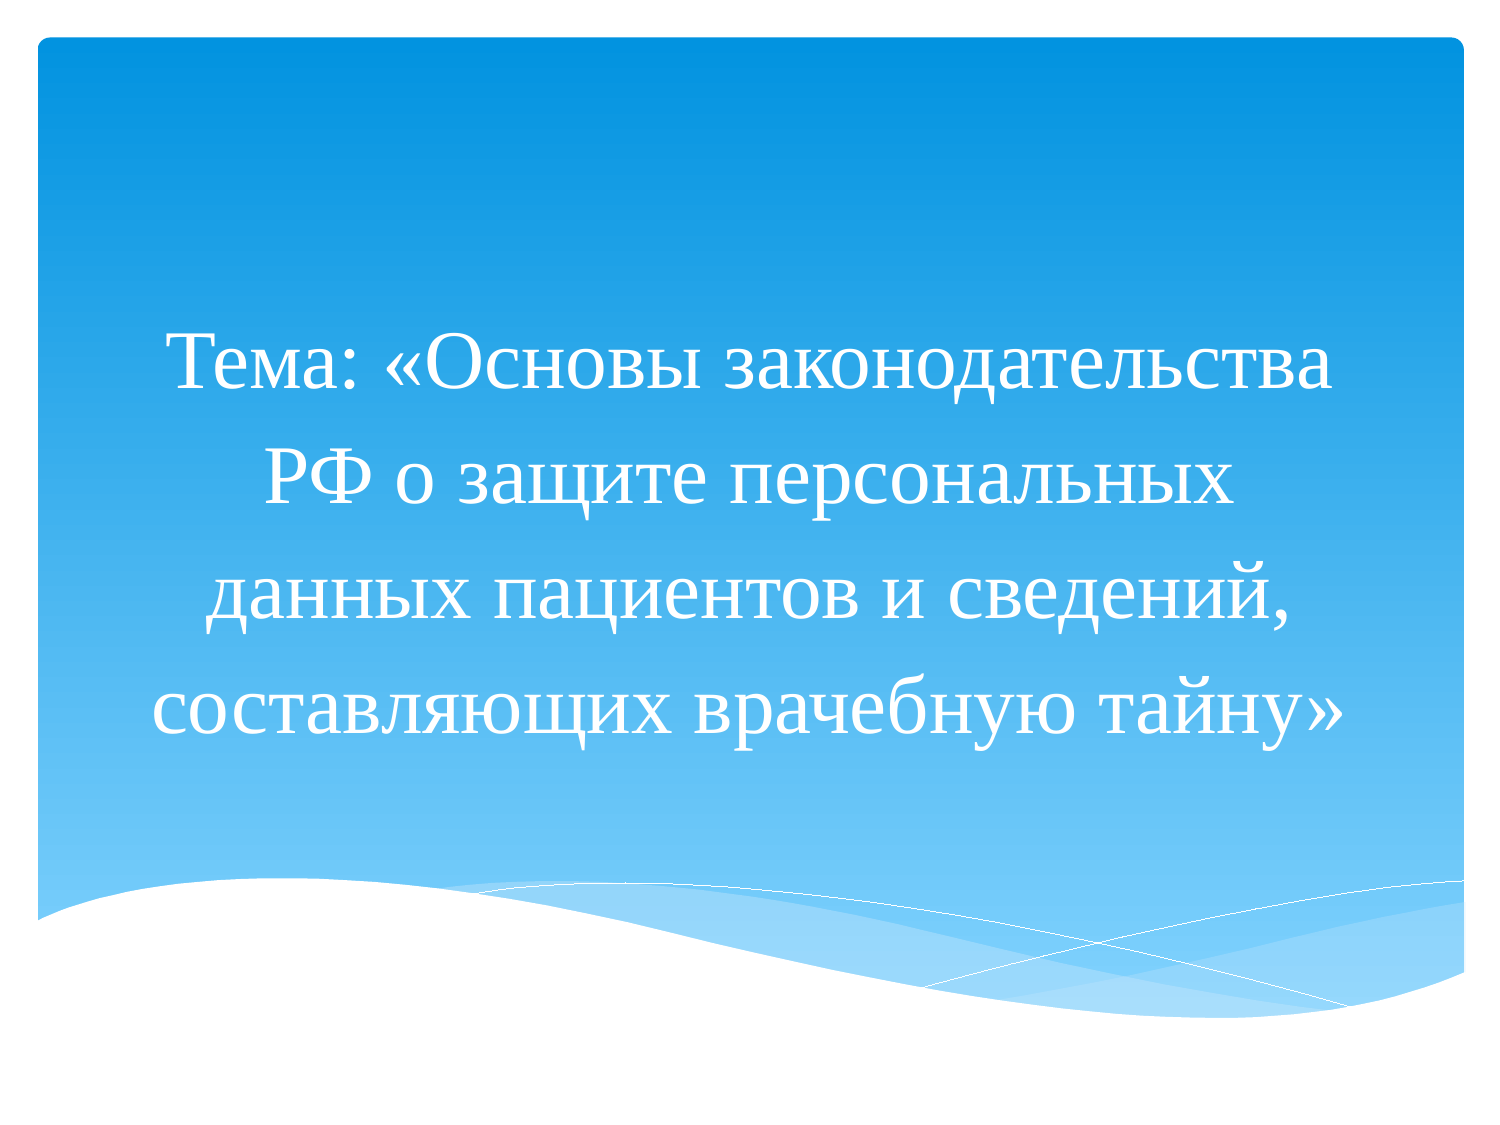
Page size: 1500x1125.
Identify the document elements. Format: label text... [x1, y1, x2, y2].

title Тема: «Основы законодательства РФ о защите персональных данных пациентов и сведений, составляющих врачебную тайну» [112, 219, 1388, 858]
